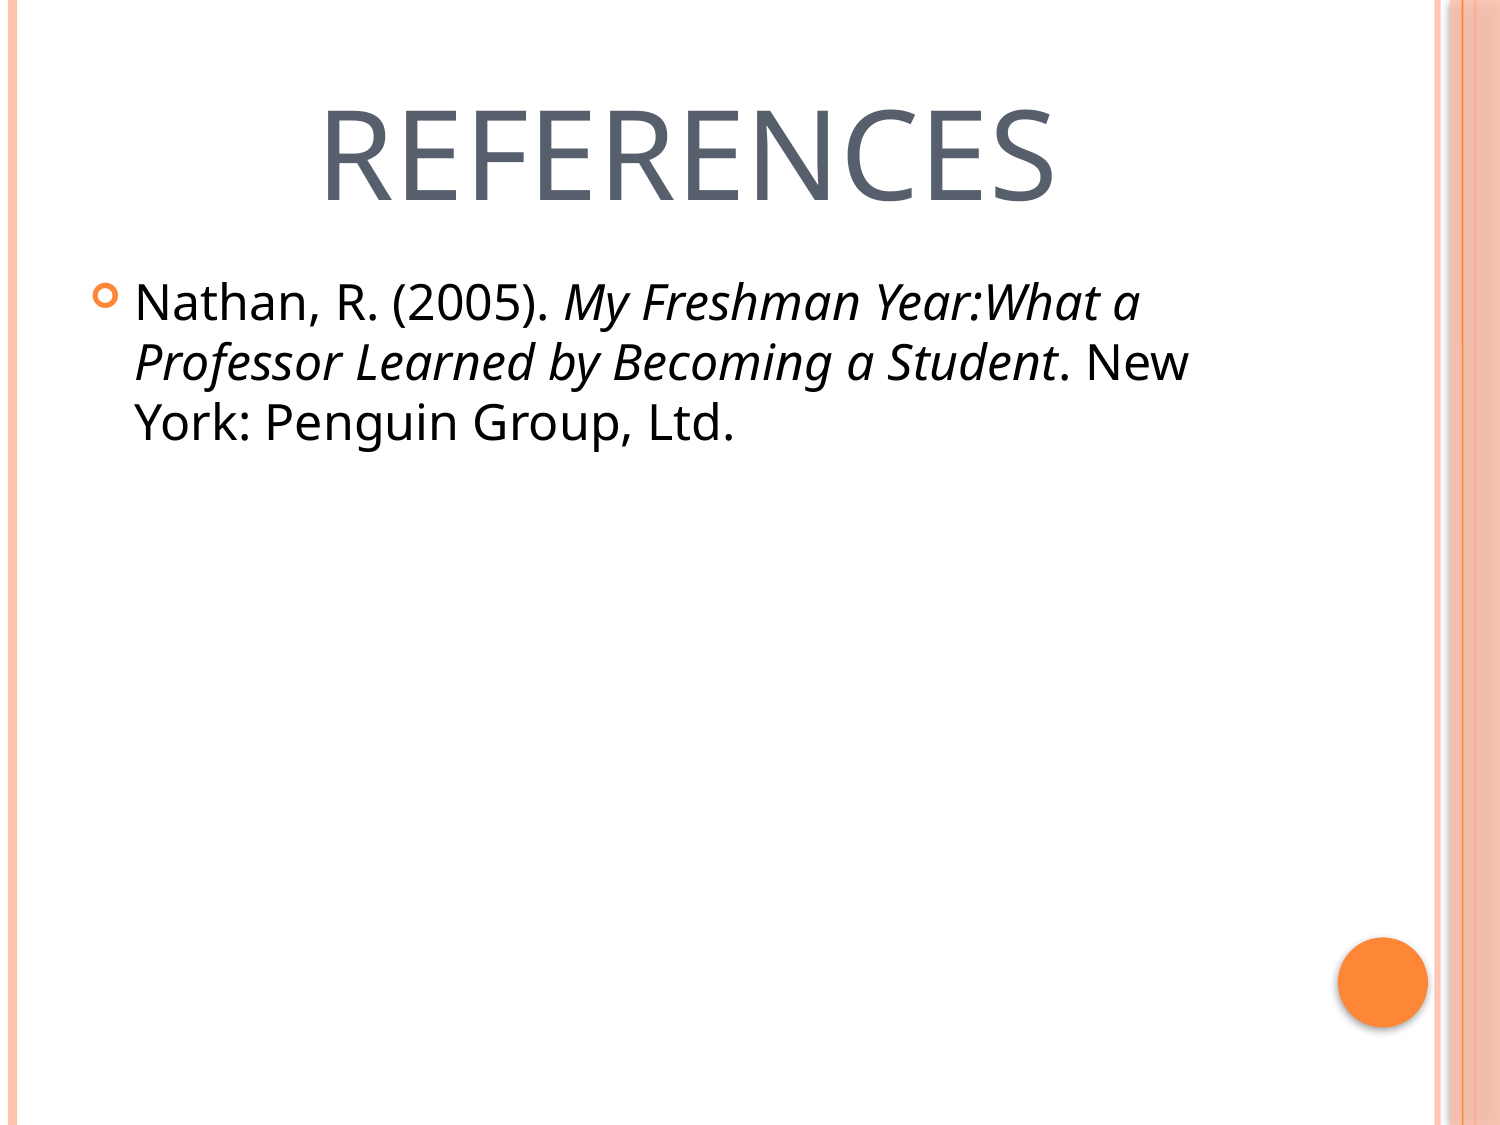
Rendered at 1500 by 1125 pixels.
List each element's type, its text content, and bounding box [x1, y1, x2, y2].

list Nathan, R. (2005). My Freshman Year:What a Professor Learned by Becoming a Student. New York: Penguin Group, Ltd. [75, 262, 1300, 1062]
title References [75, 45, 1300, 233]
